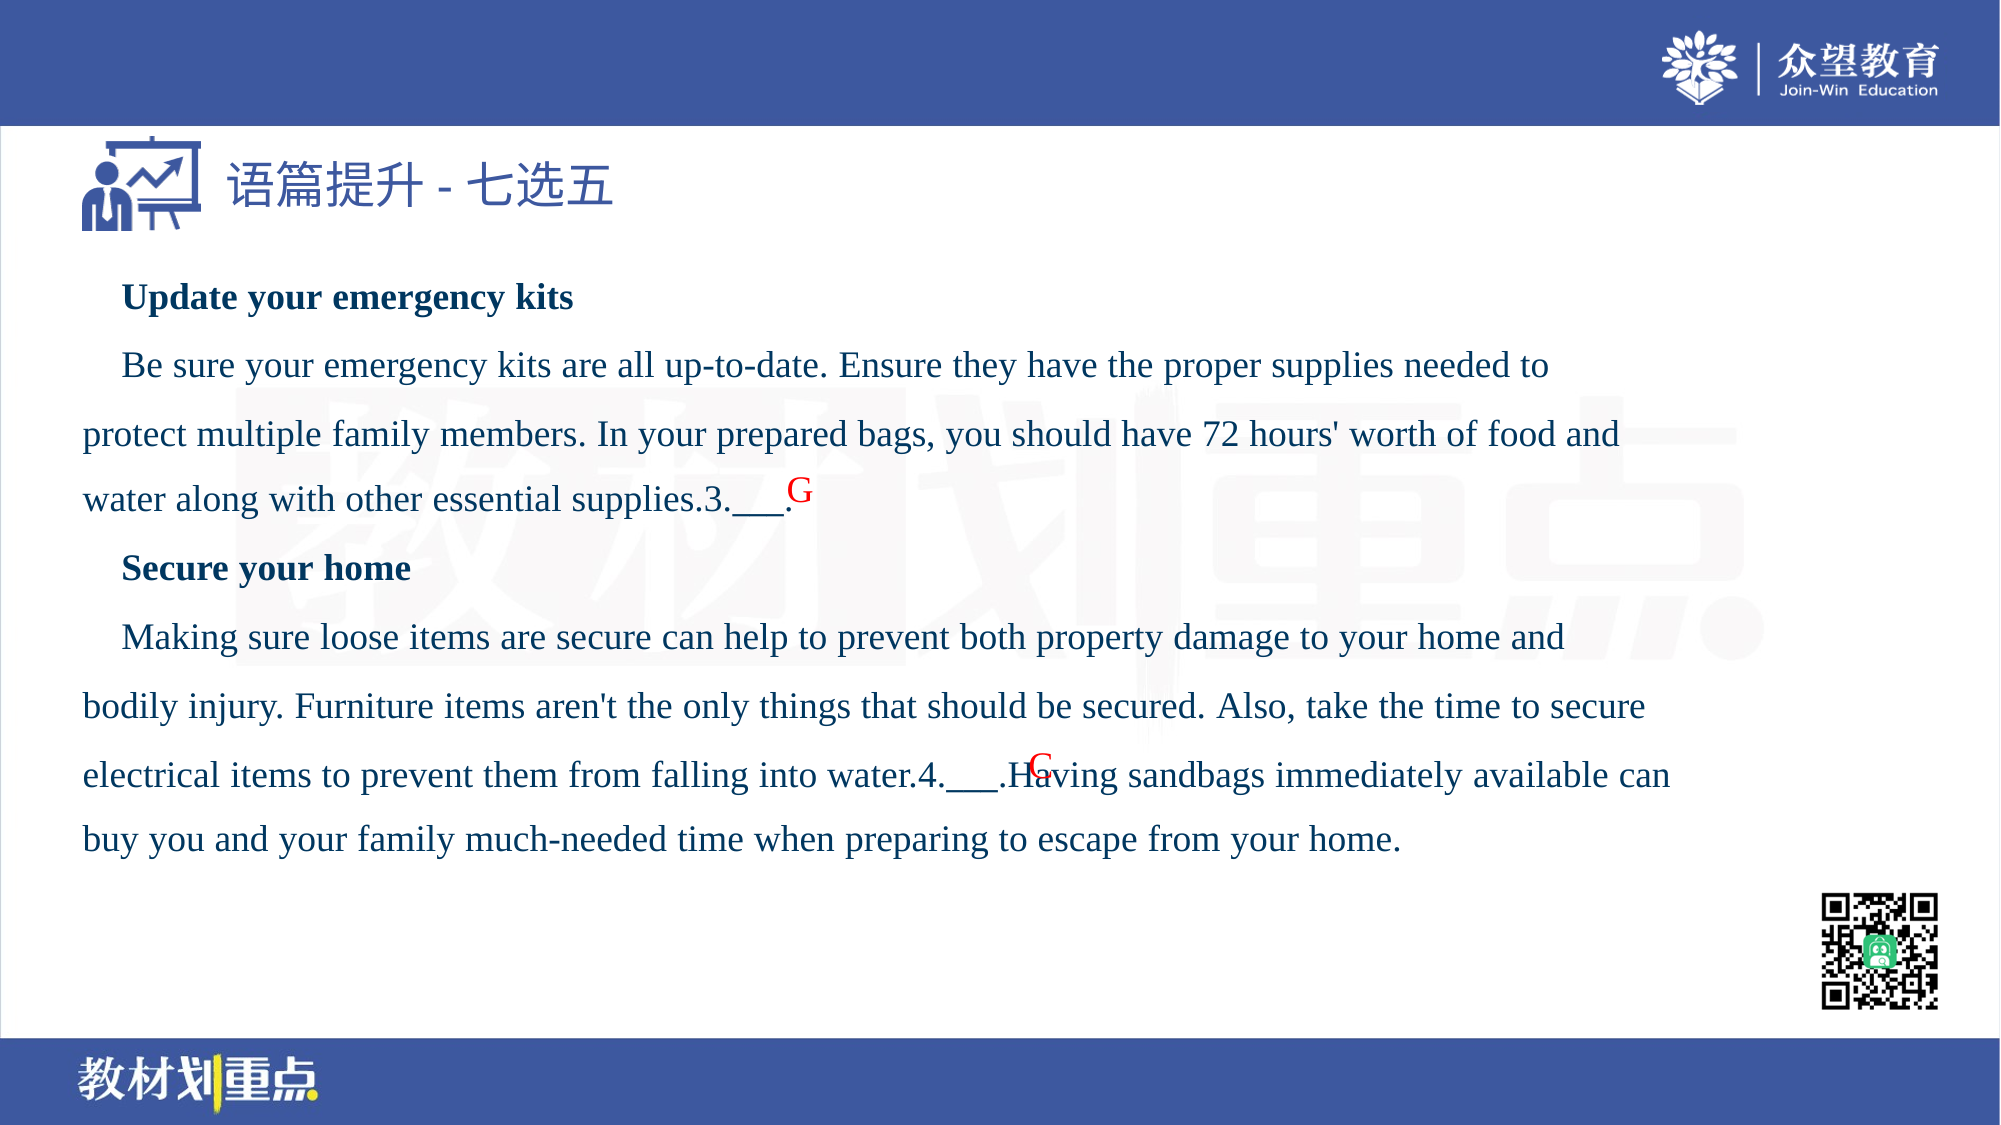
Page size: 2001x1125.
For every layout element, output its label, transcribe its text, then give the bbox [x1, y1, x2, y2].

text_box Secure your home Making sure loose items are secure can help to prevent both property damage to your home and bodily injury. Furniture items aren't the only things that should be secured. Also, take the time to secure electrical items to prevent them from falling into water.4.___.Having sandbags immediately available can buy you and your family much-needed time when preparing to escape from your home. [82, 519, 1817, 853]
text_box C [1014, 720, 1067, 779]
text_box Update your emergency kits Be sure your emergency kits are all up-to-date. Ensure they have the proper supplies needed to protect multiple family members. In your prepared bags, you should have 72 hours' worth of food and water along with other essential supplies.3.___. [82, 247, 1817, 512]
text_box G [772, 445, 828, 504]
picture [0, 0, 2000, 1125]
